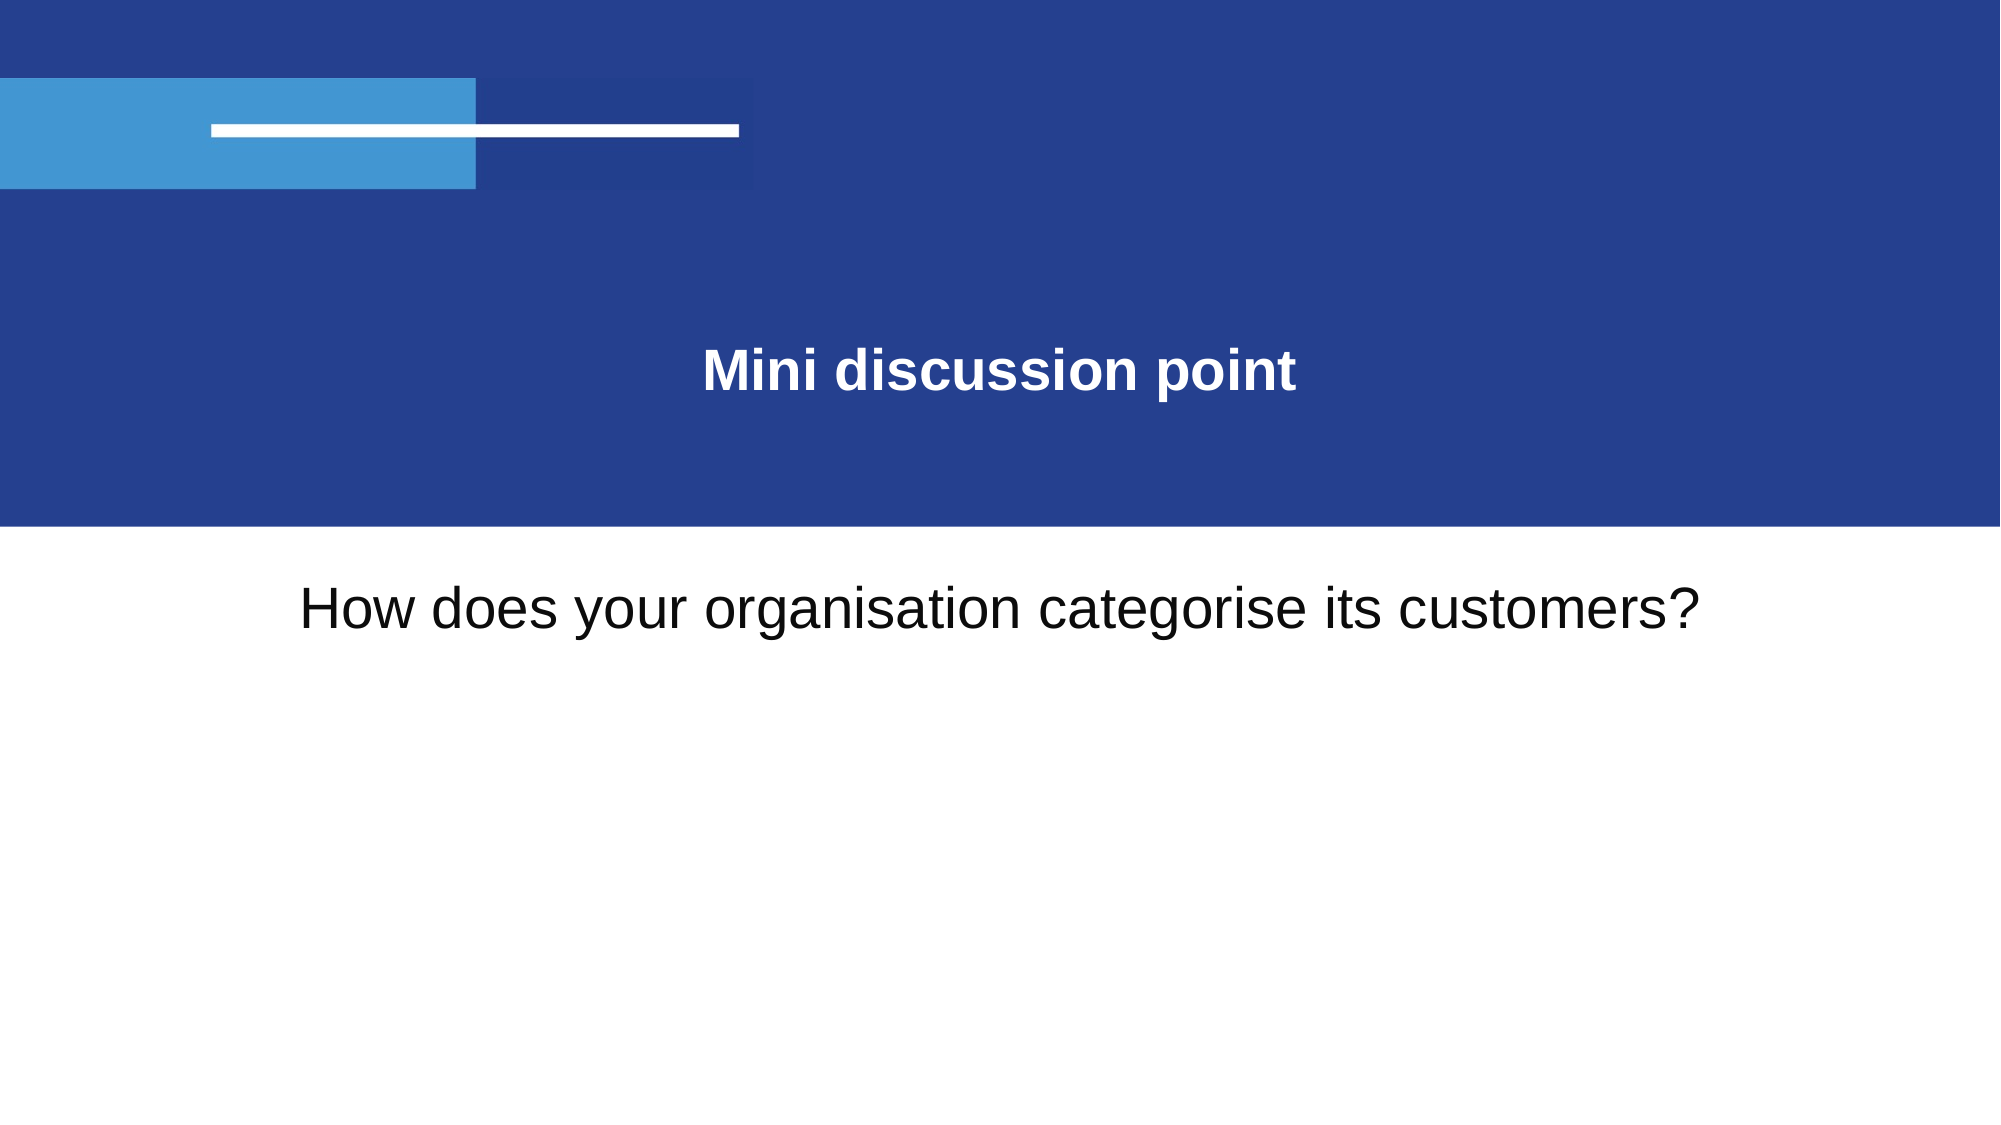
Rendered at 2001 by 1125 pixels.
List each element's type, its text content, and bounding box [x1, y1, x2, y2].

picture [0, 78, 754, 190]
list How does your organisation categorise its customers? [137, 562, 1863, 942]
title Mini discussion point [137, 263, 1863, 481]
